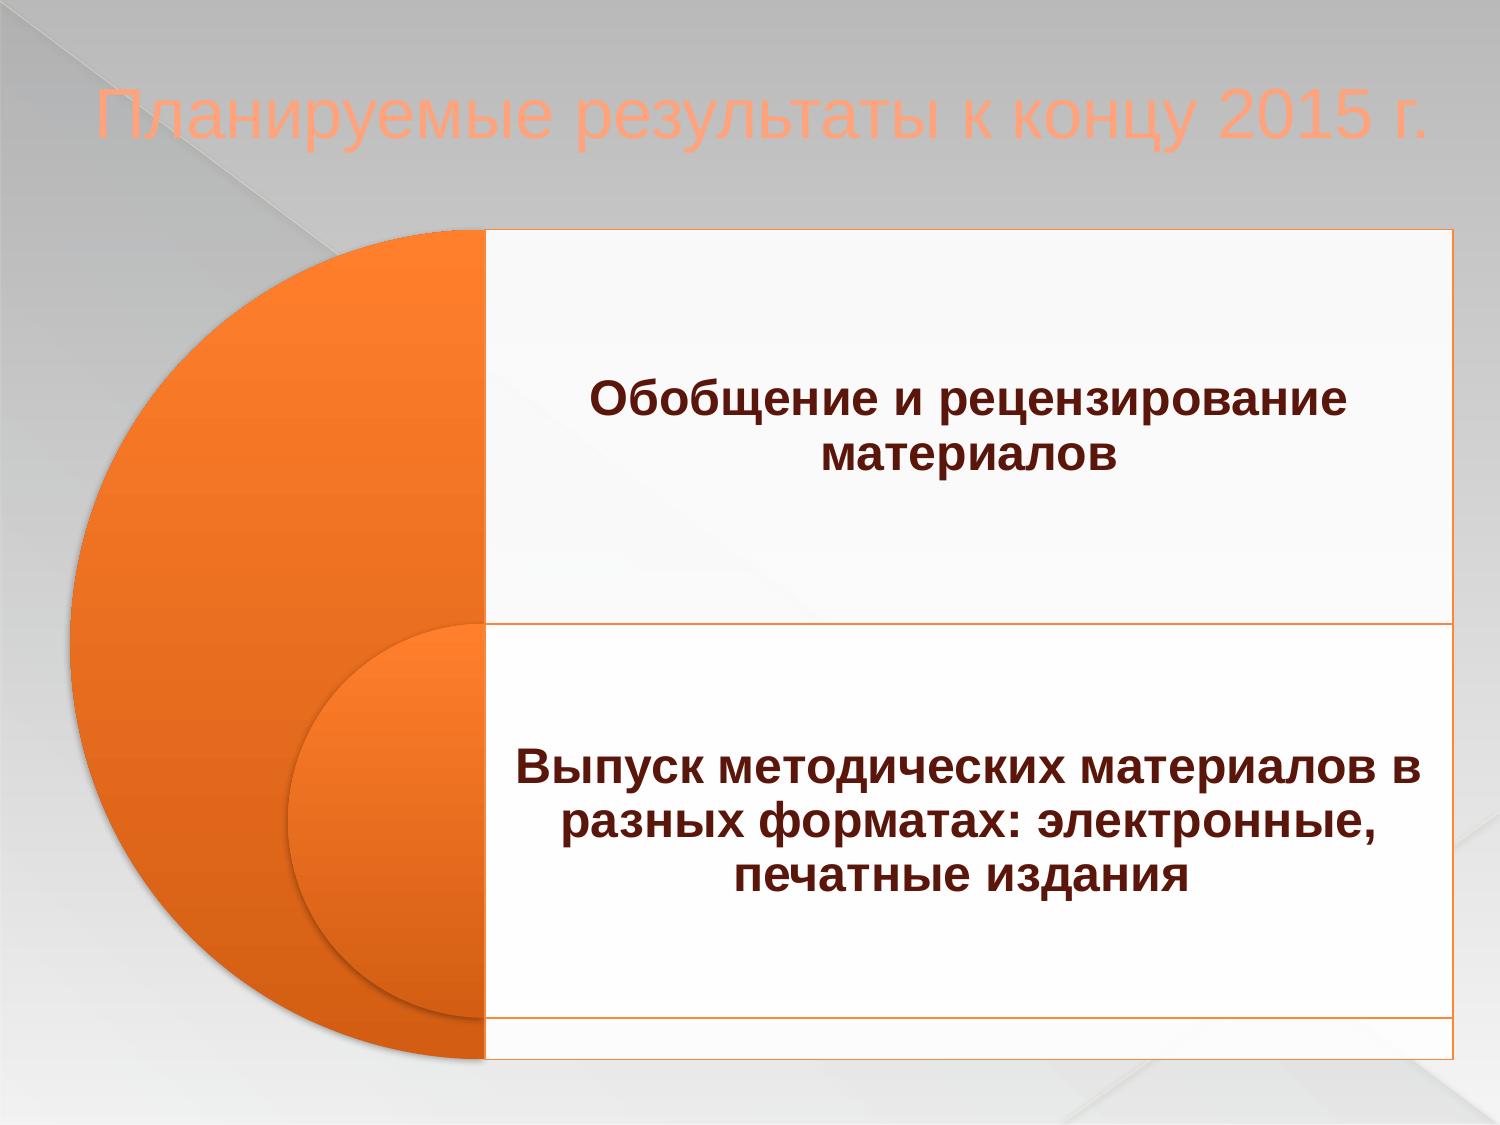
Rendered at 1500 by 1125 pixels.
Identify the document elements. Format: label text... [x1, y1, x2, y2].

title Планируемые результаты к концу 2015 г. [0, 43, 1500, 176]
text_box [70, 187, 1454, 1102]
